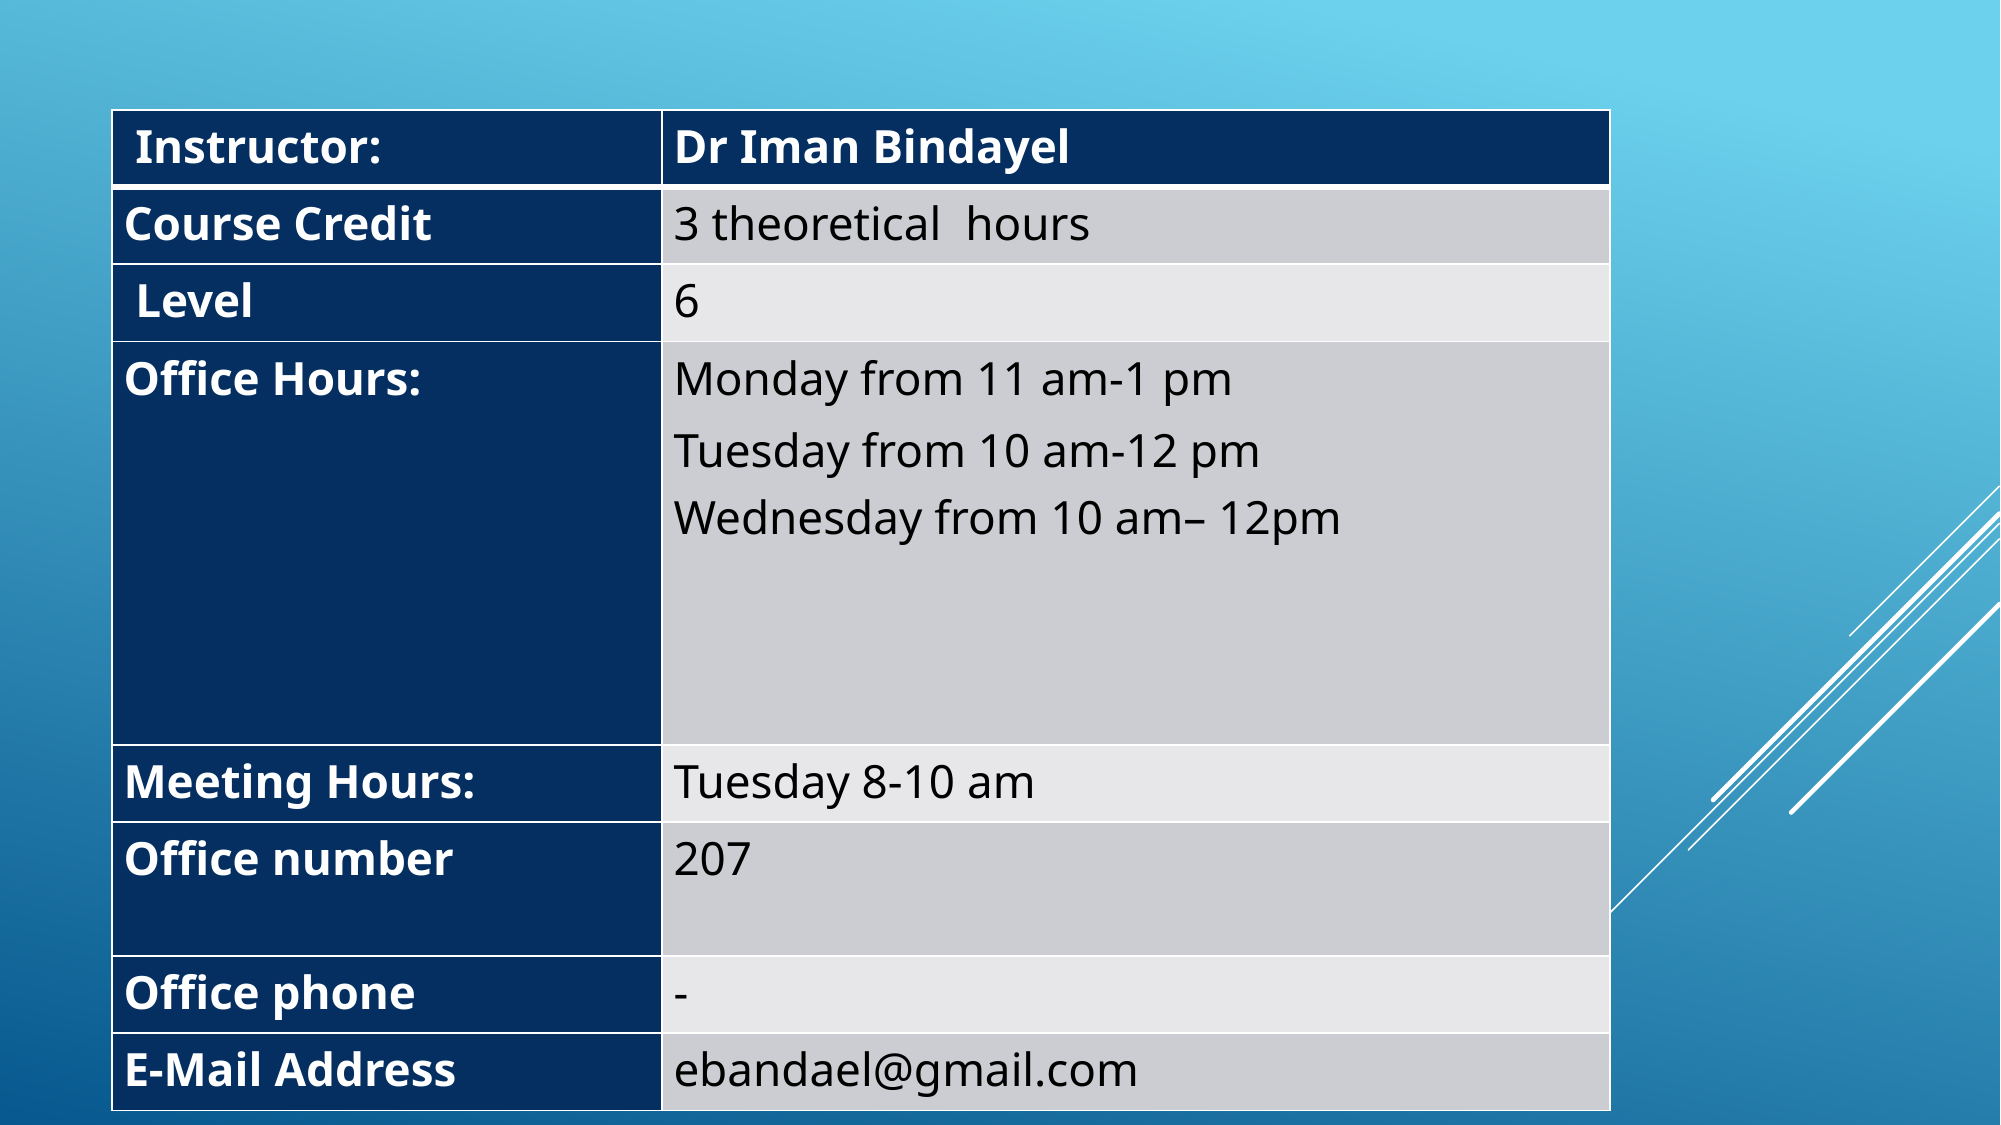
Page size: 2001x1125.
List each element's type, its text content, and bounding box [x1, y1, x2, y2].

table_cell Meeting Hours: [113, 746, 661, 821]
table_header Dr Iman Bindayel [663, 111, 1609, 184]
table_cell Level [113, 265, 661, 341]
table_cell E-Mail Address [113, 1034, 661, 1110]
table_cell Office phone [113, 957, 661, 1032]
table_cell 3 theoretical hours [663, 190, 1609, 263]
table_cell 6 [663, 265, 1609, 341]
table_cell Office number [113, 823, 661, 955]
table_cell Course Credit [113, 190, 661, 263]
table_cell 207 [663, 823, 1609, 955]
table_cell Monday from 11 am-1 pm Tuesday from 10 am-12 pm Wednesday from 10 am– 12pm [663, 342, 1609, 744]
table_cell Tuesday 8-10 am [663, 746, 1609, 821]
table_cell Office Hours: [113, 342, 661, 744]
table_header Instructor: [113, 111, 661, 184]
table_cell ebandael@gmail.com [663, 1034, 1609, 1110]
table_cell - [663, 957, 1609, 1032]
